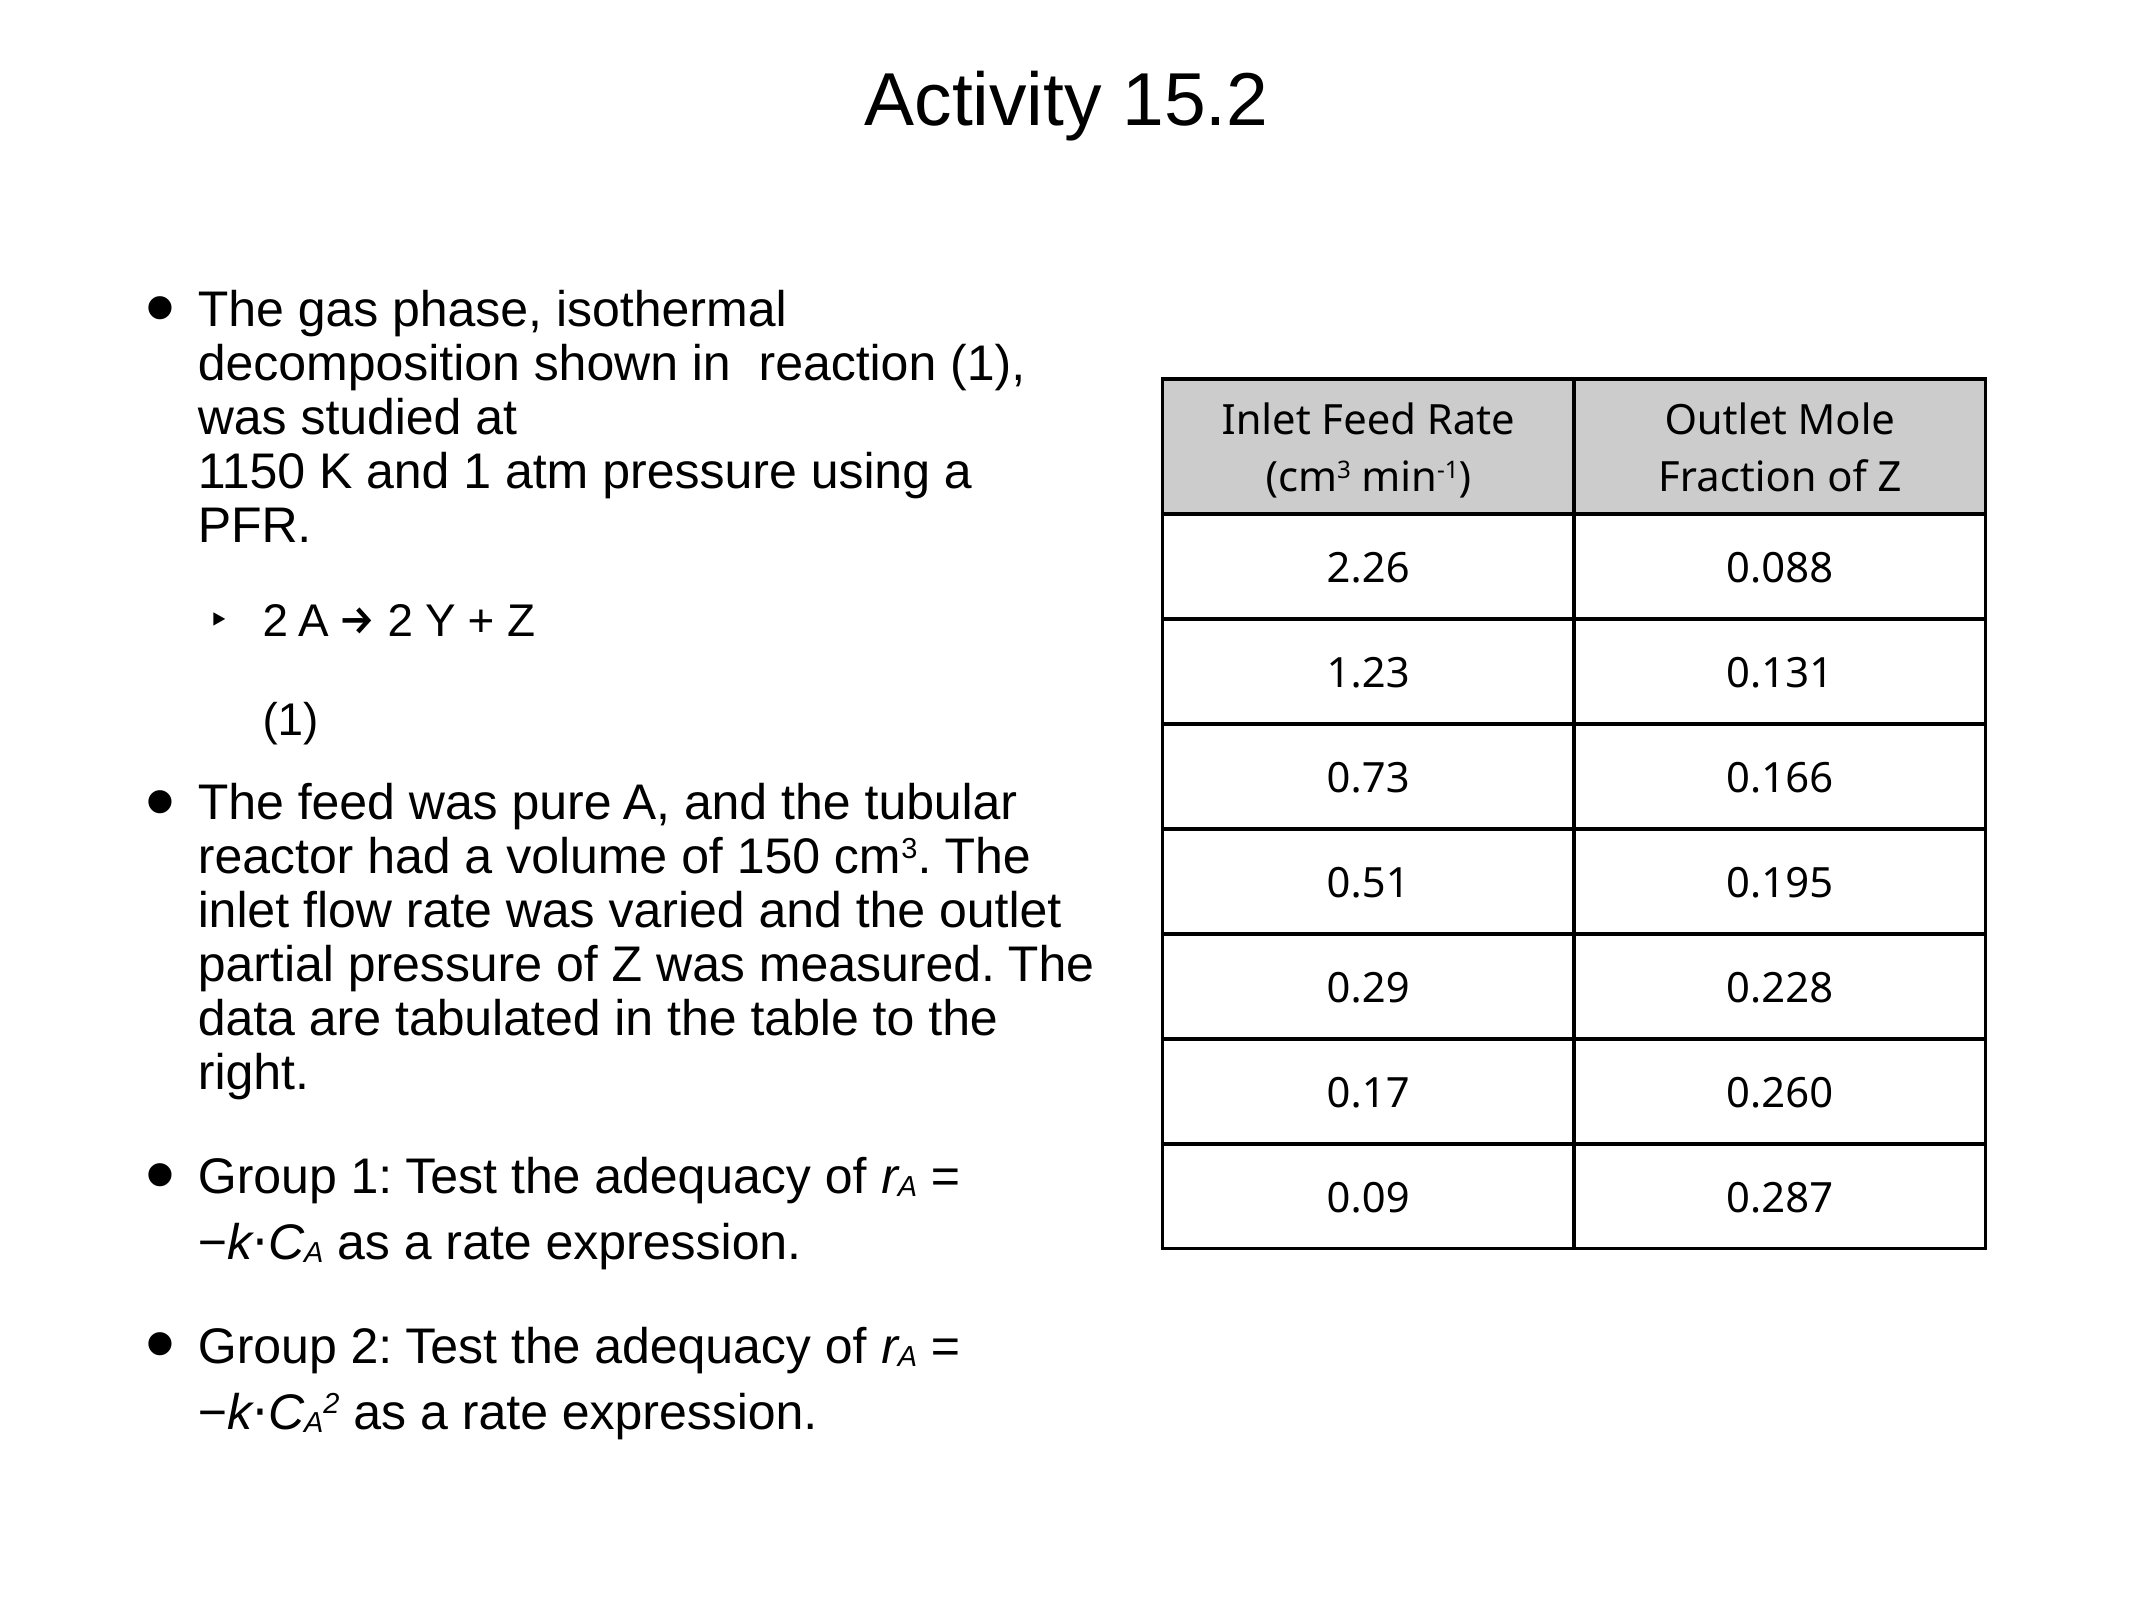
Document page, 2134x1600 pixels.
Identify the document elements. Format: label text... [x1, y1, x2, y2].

table_cell 1.23 [1164, 621, 1572, 722]
table_cell 0.131 [1576, 621, 1984, 722]
table_cell 0.51 [1164, 831, 1572, 932]
table_cell 0.228 [1576, 936, 1984, 1037]
table_cell 2.26 [1164, 516, 1572, 617]
table_cell 0.29 [1164, 936, 1572, 1037]
title Activity 15.2 [208, 41, 1925, 250]
table_cell 0.73 [1164, 726, 1572, 827]
table_cell 0.166 [1576, 726, 1984, 827]
list The gas phase, isothermal decomposition shown in reaction (1), was studied at 1150 K and 1 atm pressure using a PFR. 2 A → 2 Y + Z (1) The feed was pure A, and the tubular reactor had a volume of 150 cm3. The inlet flow rate was varied and the outlet partial pressure of Z was measured. The data are tabulated in the table to the right. Group 1: Test the adequacy of rA = −k⋅CA as a rate expression. Group 2: Test the adequacy of rA = −k⋅CA2 as a rate expression. [137, 275, 1107, 1323]
table_header Inlet Feed Rate (cm3 min-1) [1164, 381, 1572, 512]
table_cell 0.260 [1576, 1041, 1984, 1142]
table_cell 0.17 [1164, 1041, 1572, 1142]
table_header Outlet Mole Fraction of Z [1576, 381, 1984, 512]
table_cell 0.09 [1164, 1146, 1572, 1247]
table_cell 0.088 [1576, 516, 1984, 617]
table_cell 0.287 [1576, 1146, 1984, 1247]
table_cell 0.195 [1576, 831, 1984, 932]
